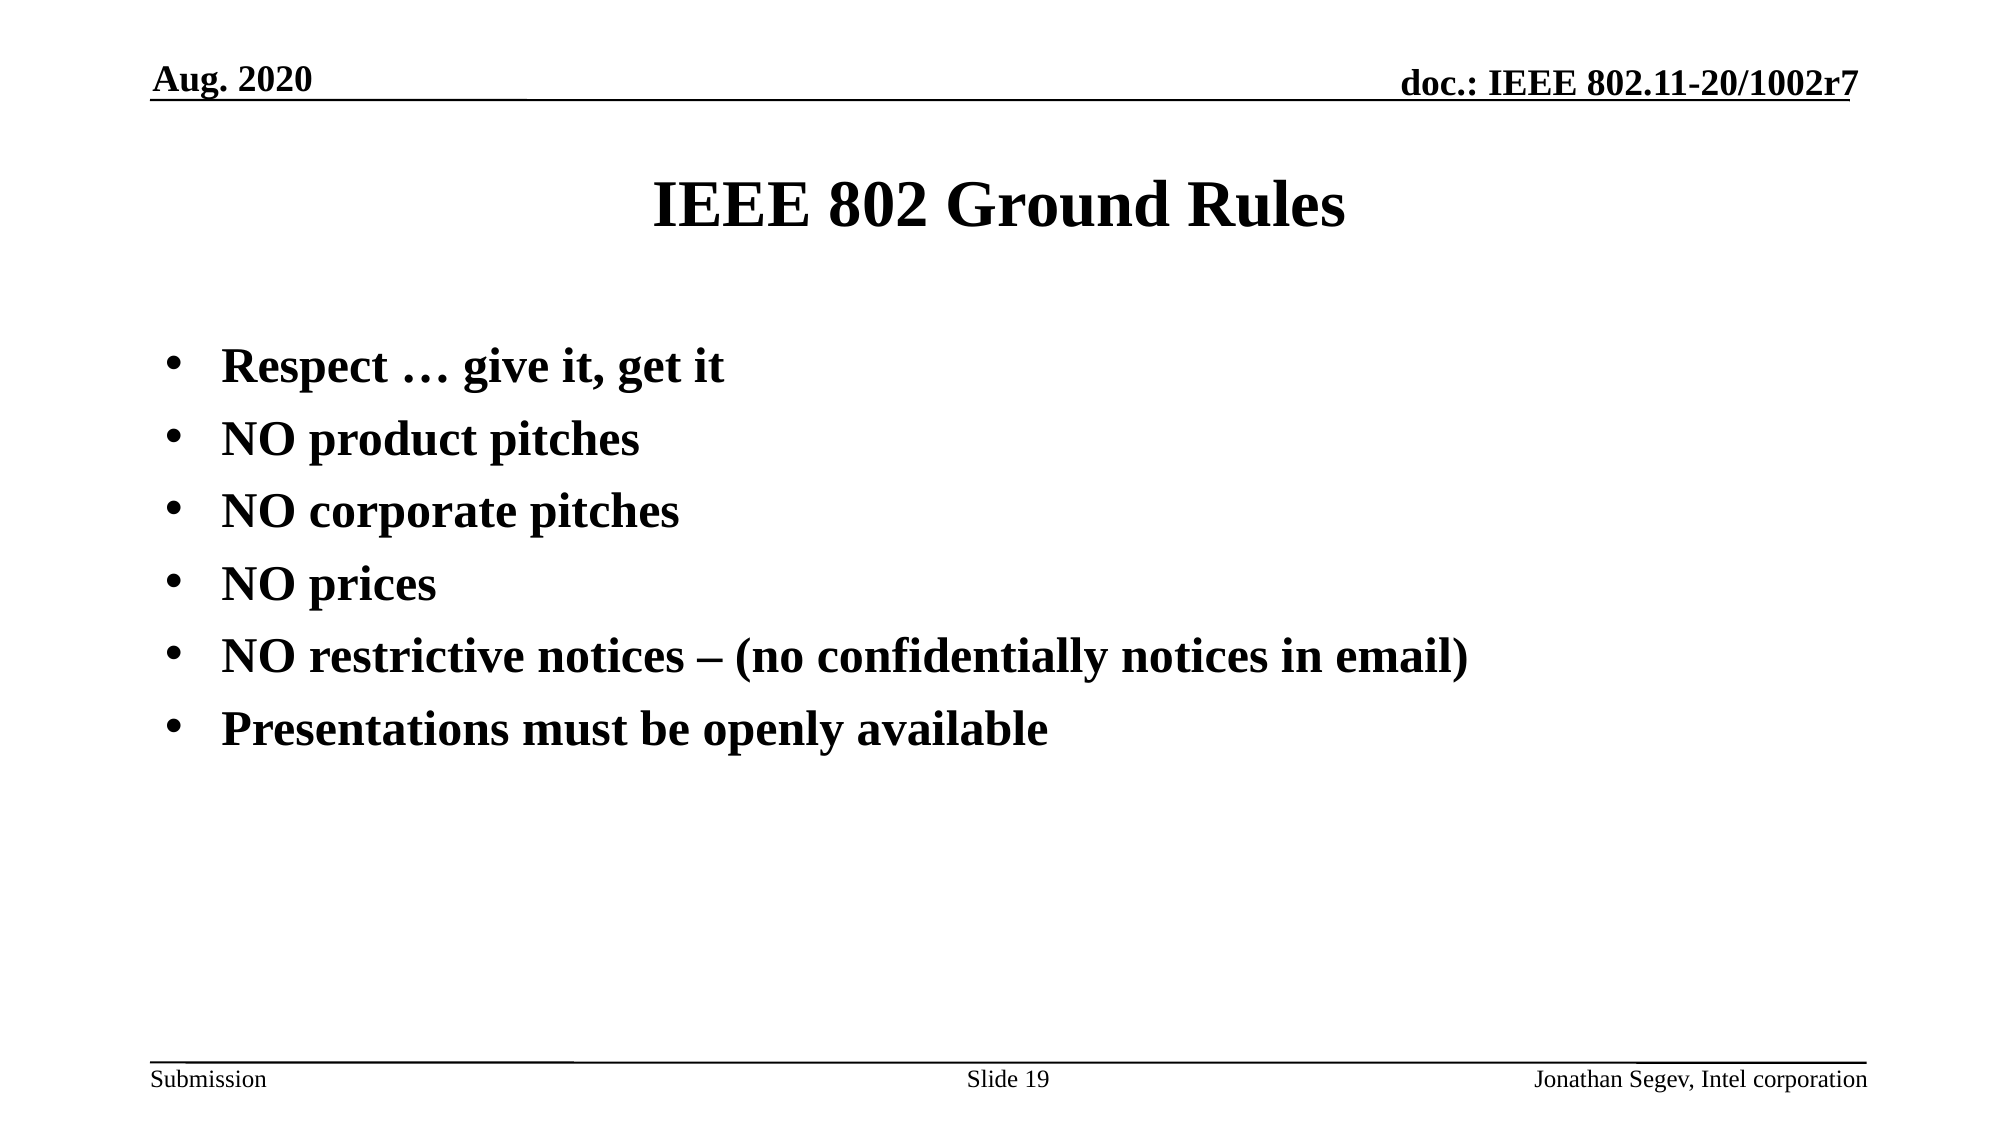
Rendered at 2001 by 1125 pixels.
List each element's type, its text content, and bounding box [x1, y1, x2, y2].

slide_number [152, 54, 563, 100]
title IEEE 802 Ground Rules [149, 112, 1850, 288]
slide_number Slide 19 [950, 1061, 1067, 1123]
footer Jonathan Segev, Intel corporation [1171, 1061, 1869, 1093]
list Respect … give it, get it NO product pitches NO corporate pitches NO prices NO restrictive notices – (no confidentially notices in email) Presentations must be openly available [149, 324, 1850, 1000]
